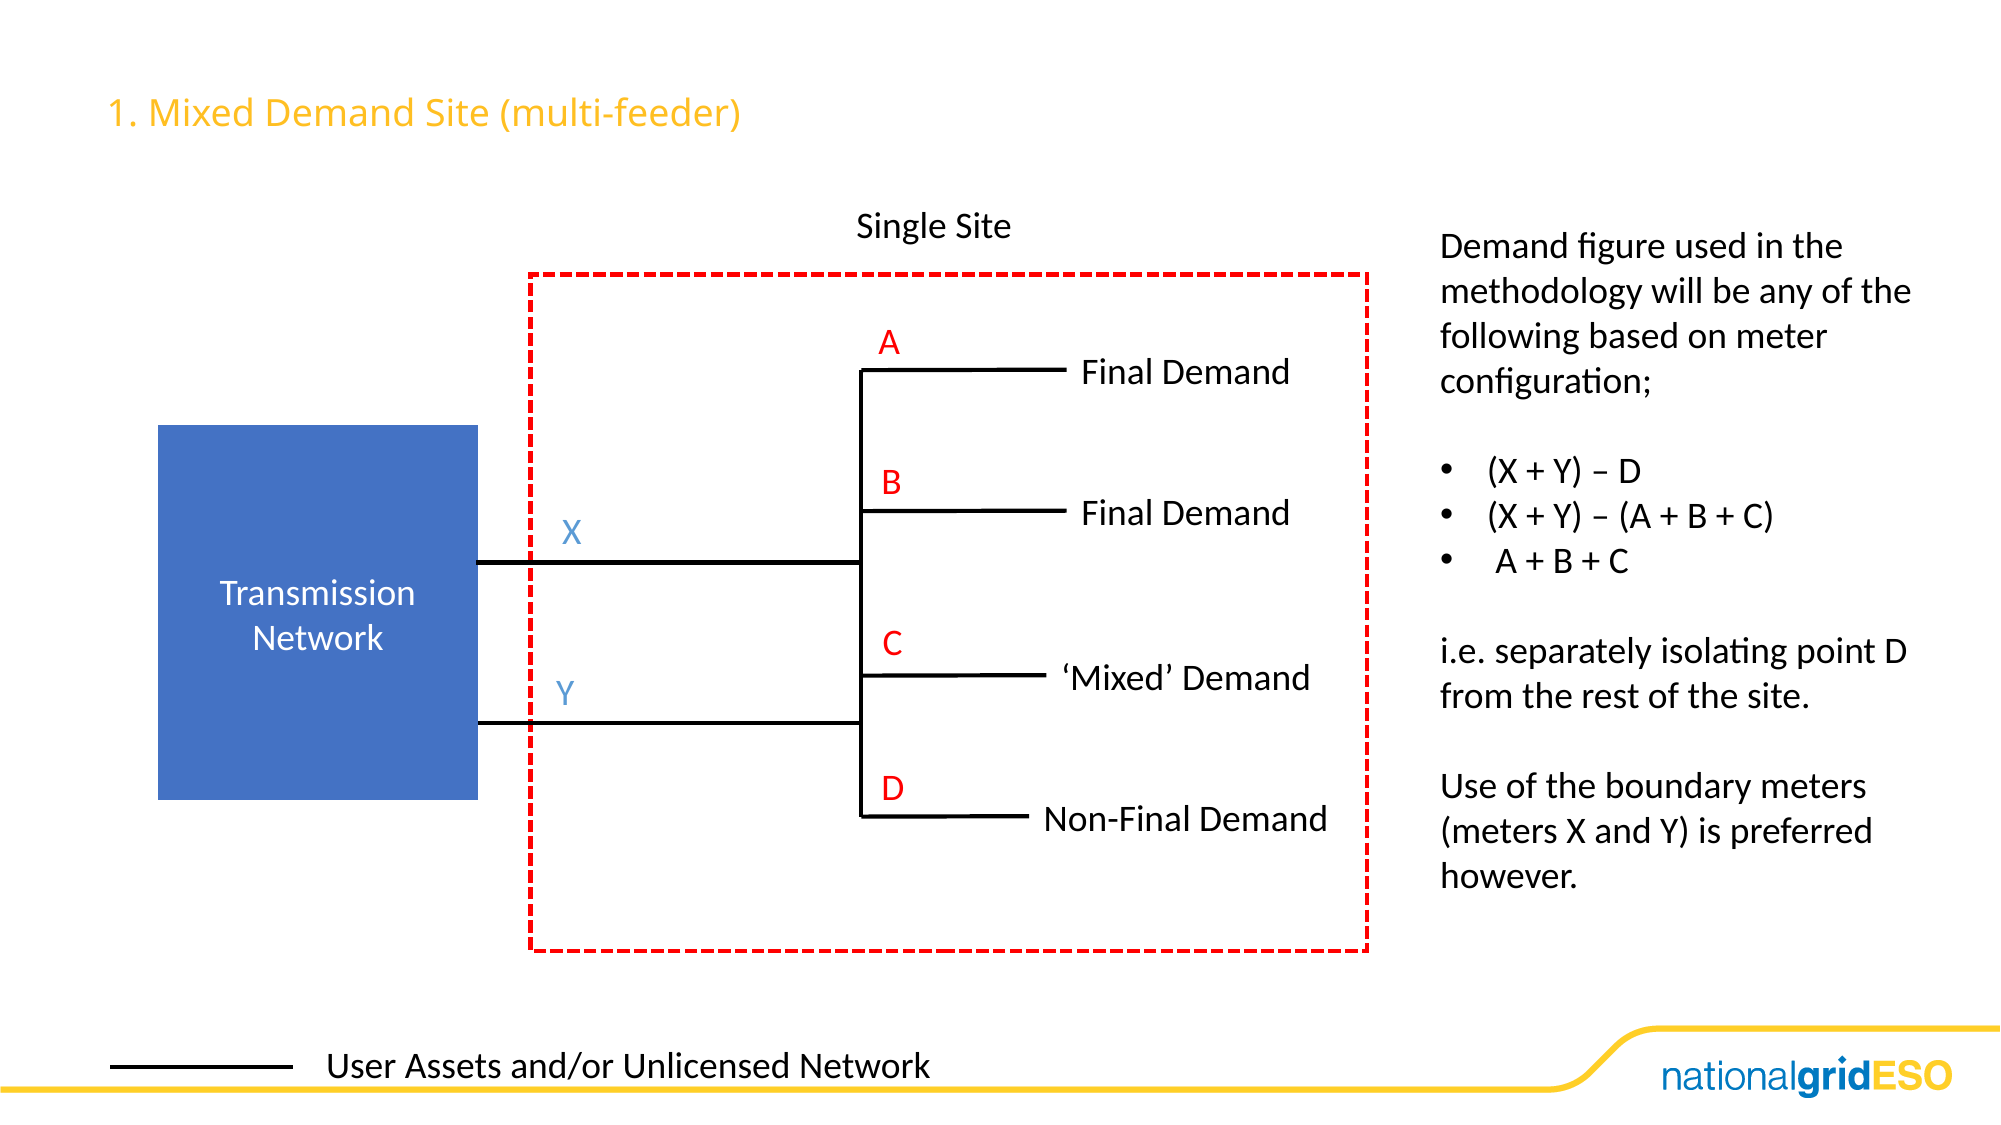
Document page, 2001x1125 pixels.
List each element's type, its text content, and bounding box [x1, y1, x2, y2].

picture [0, 1024, 2000, 1125]
text_box Y [541, 660, 590, 721]
text_box Transmission Network [158, 425, 478, 800]
text_box 1. Mixed Demand Site (multi-feeder) [91, 86, 1682, 142]
text_box C [867, 610, 918, 671]
text_box ‘Mixed’ Demand [1046, 645, 1327, 706]
text_box A [863, 309, 915, 370]
text_box Final Demand [1066, 480, 1307, 541]
text_box X [547, 499, 597, 560]
text_box Non-Final Demand [1028, 786, 1344, 847]
text_box B [866, 449, 917, 510]
text_box Single Site [841, 194, 1028, 254]
text_box [529, 273, 1368, 952]
text_box Final Demand [1066, 339, 1307, 400]
text_box D [866, 756, 920, 816]
text_box User Assets and/or Unlicensed Network [311, 1034, 947, 1094]
text_box Demand figure used in the methodology will be any of the following based on meter configuration; (X + Y) – D (X + Y) – (A + B + C) A + B + C i.e. separately isolating point D from the rest of the site. Use of the boundary meters (meters X and Y) is preferred however. [1425, 213, 1929, 949]
